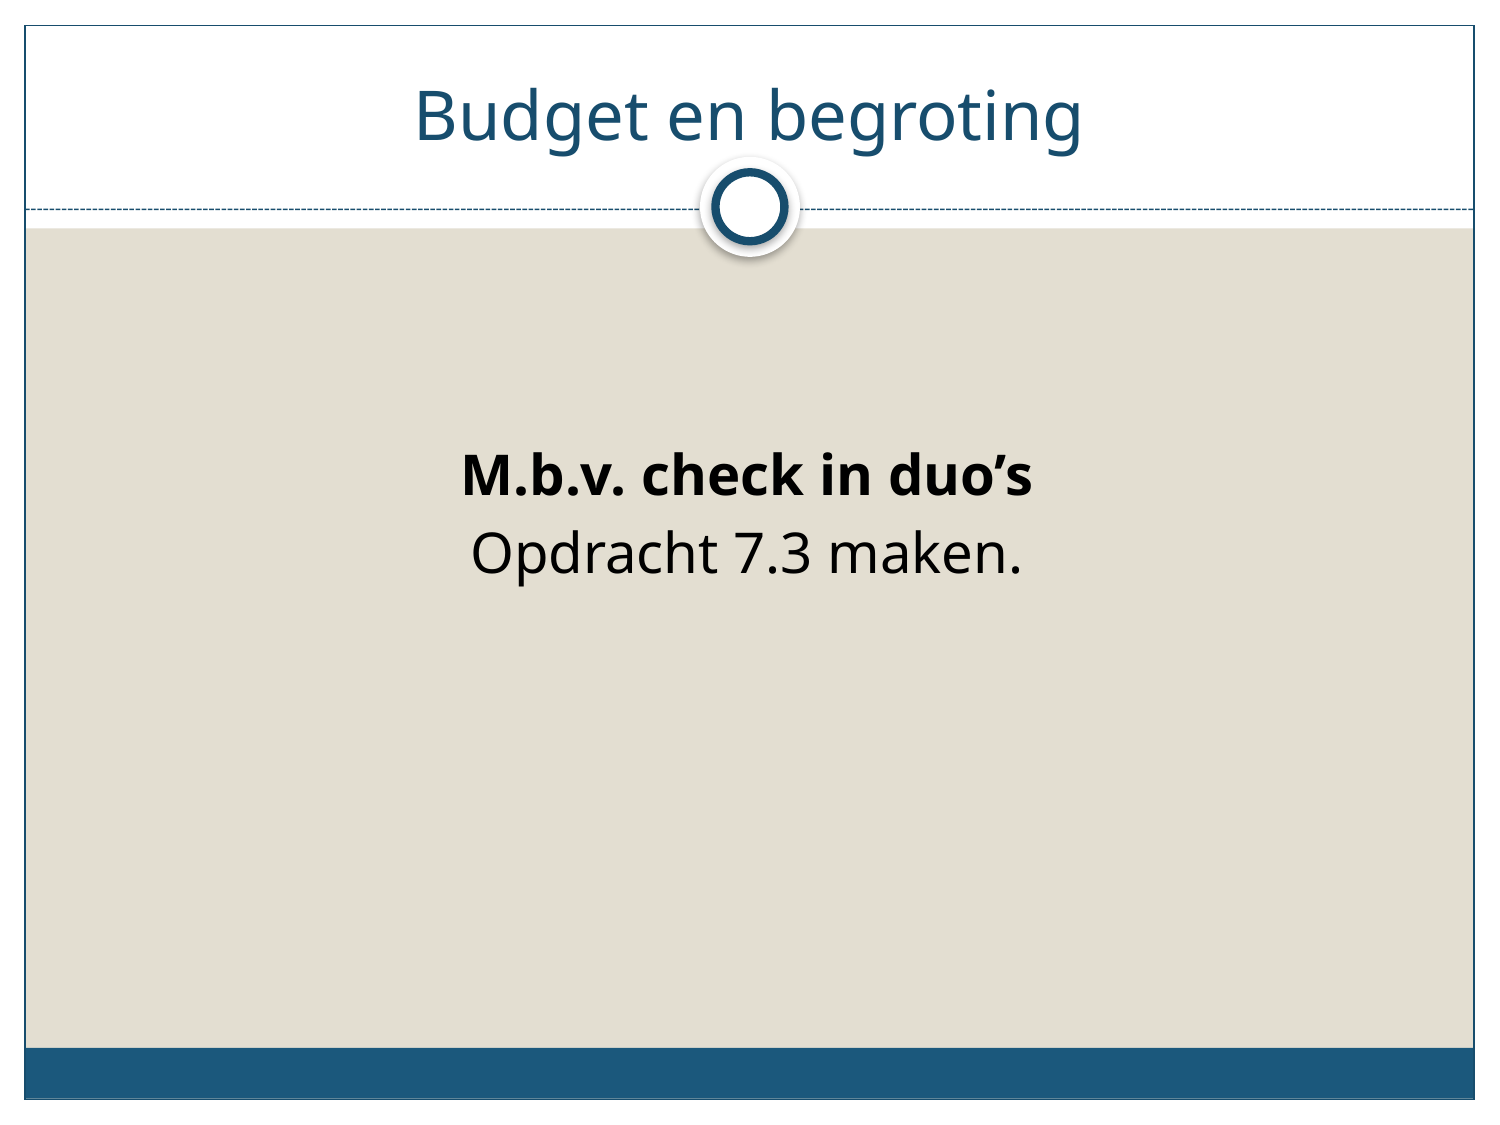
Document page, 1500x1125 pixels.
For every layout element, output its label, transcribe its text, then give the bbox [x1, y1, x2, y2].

title Budget en begroting [49, 37, 1450, 162]
list M.b.v. check in duo’s Opdracht 7.3 maken. [49, 250, 1445, 1001]
